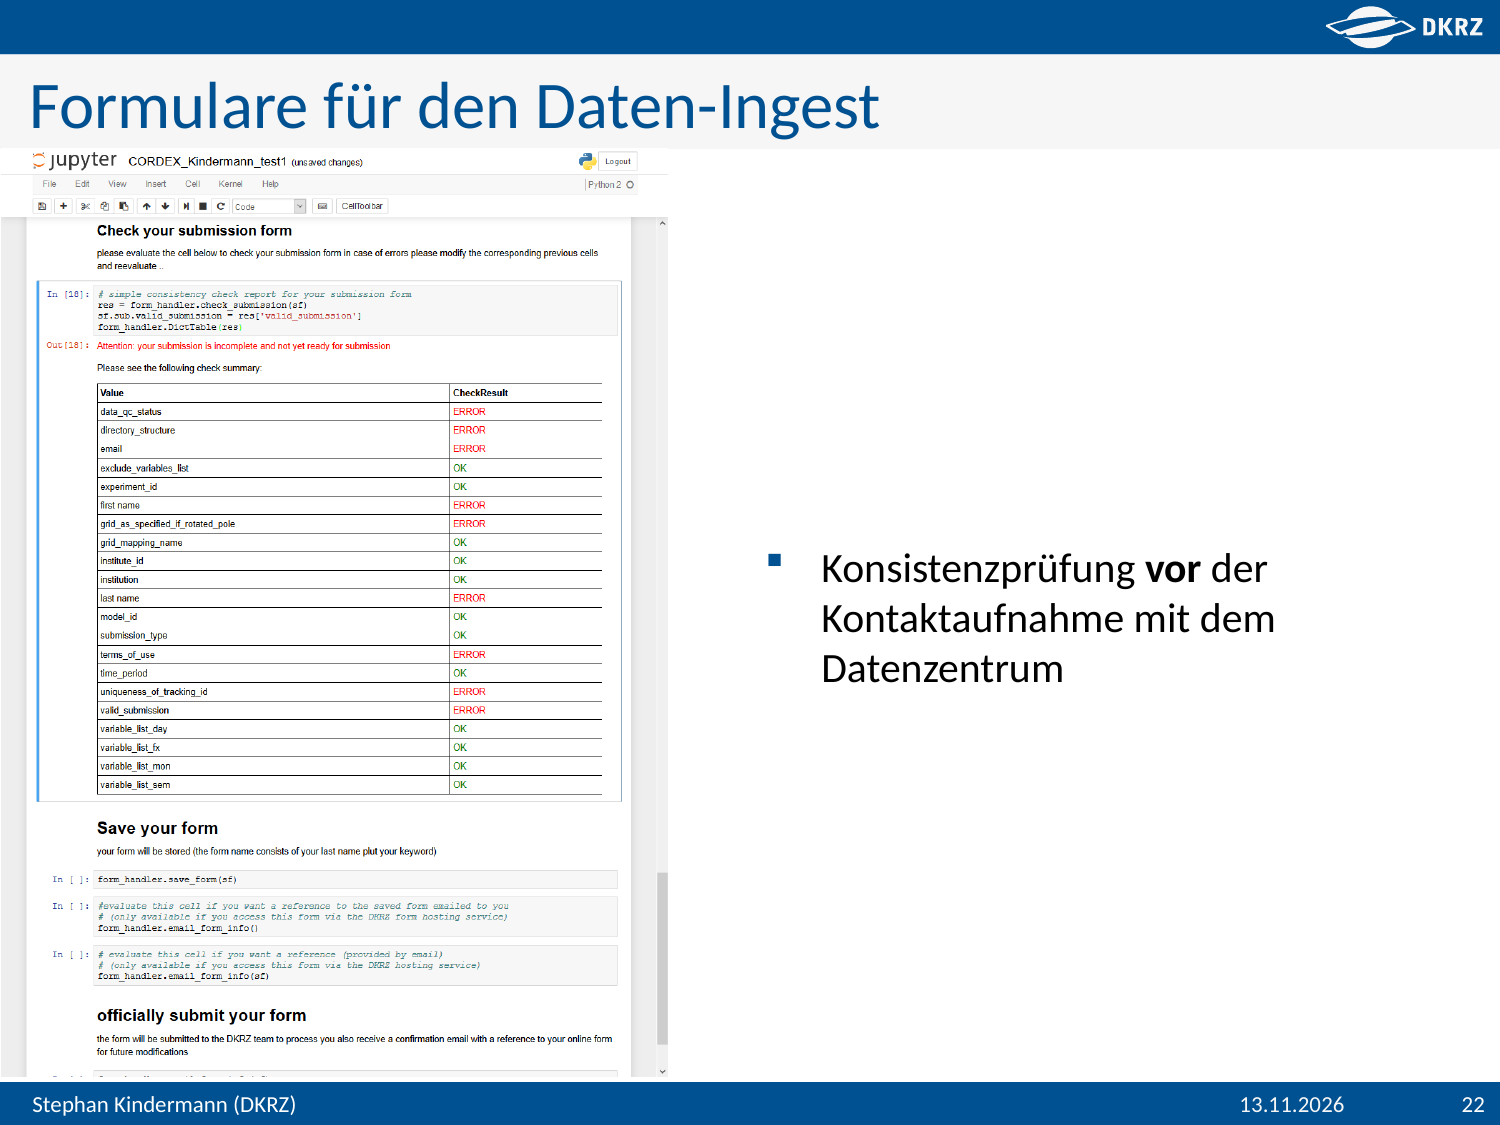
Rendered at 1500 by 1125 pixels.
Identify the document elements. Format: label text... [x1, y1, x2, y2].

slide_number 22 [1376, 1082, 1500, 1125]
title Formulare für den Daten-Ingest [0, 54, 1500, 149]
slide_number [1187, 1082, 1360, 1125]
list Konsistenzprüfung vor der Kontaktaufnahme mit dem Datenzentrum [750, 219, 1424, 1012]
picture [1, 148, 668, 1077]
